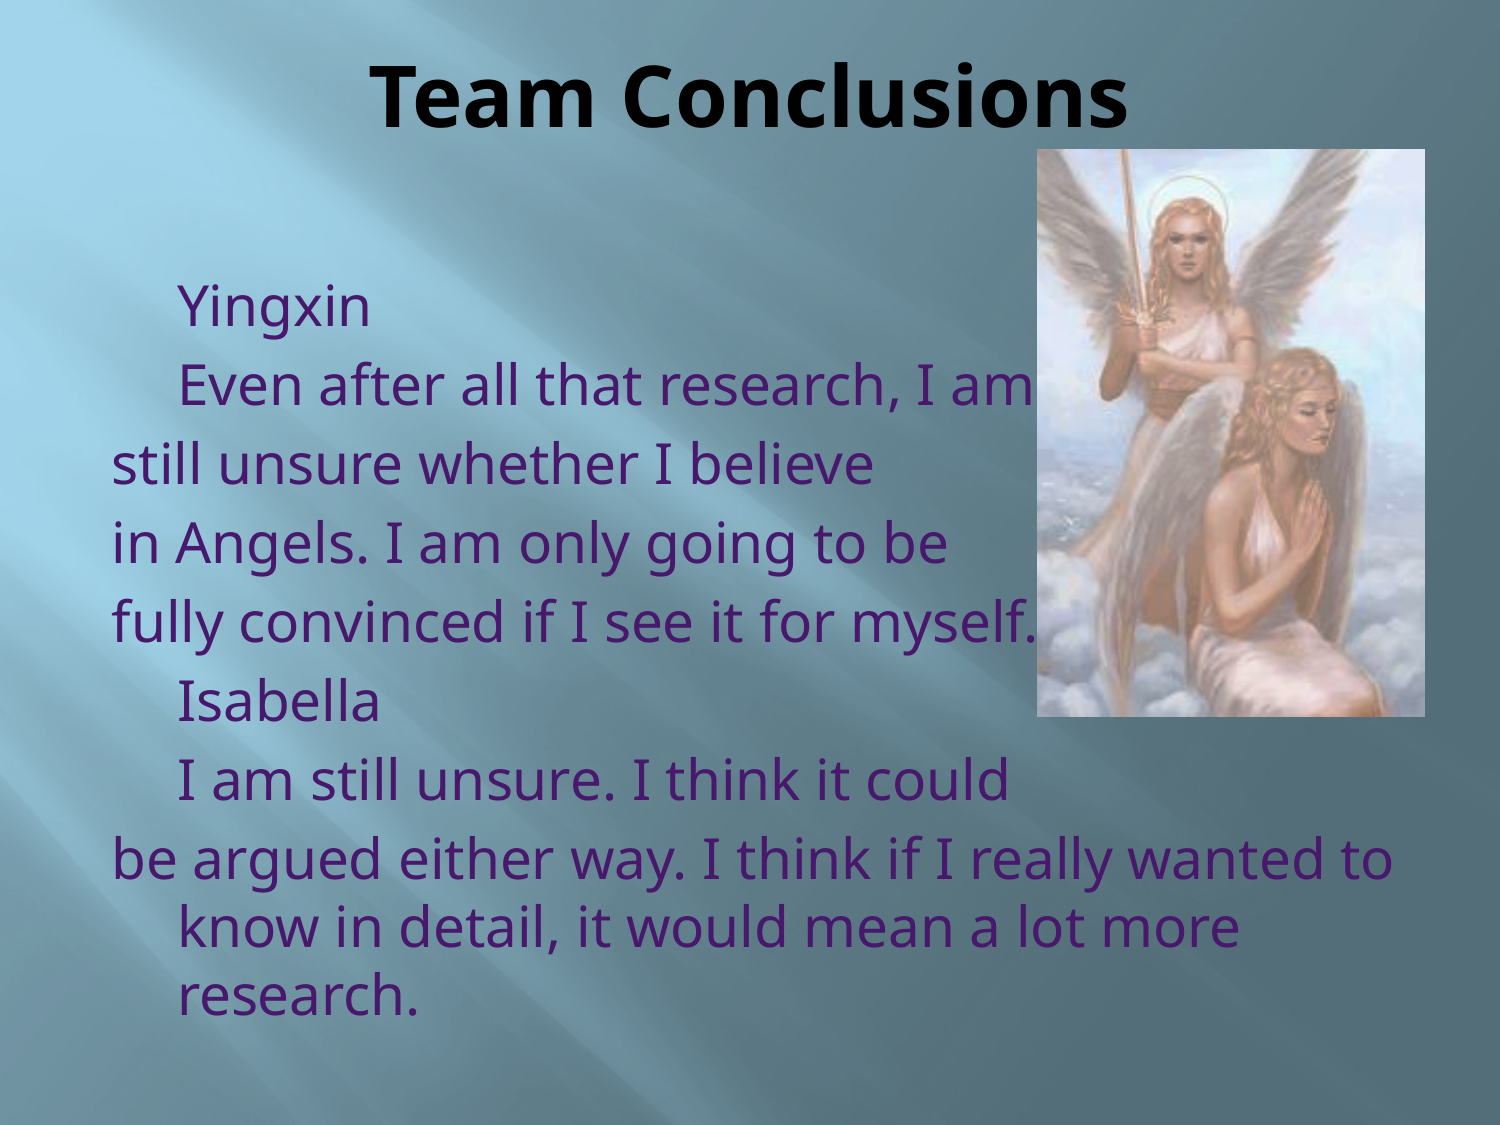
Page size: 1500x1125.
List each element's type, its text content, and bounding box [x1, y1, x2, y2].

list Yingxin Even after all that research, I am still unsure whether I believe in Angels. I am only going to be fully convinced if I see it for myself. Isabella I am still unsure. I think it could be argued either way. I think if I really wanted to know in detail, it would mean a lot more research. [75, 262, 1425, 1035]
title Team Conclusions [75, 0, 1425, 188]
picture [1037, 149, 1426, 717]
